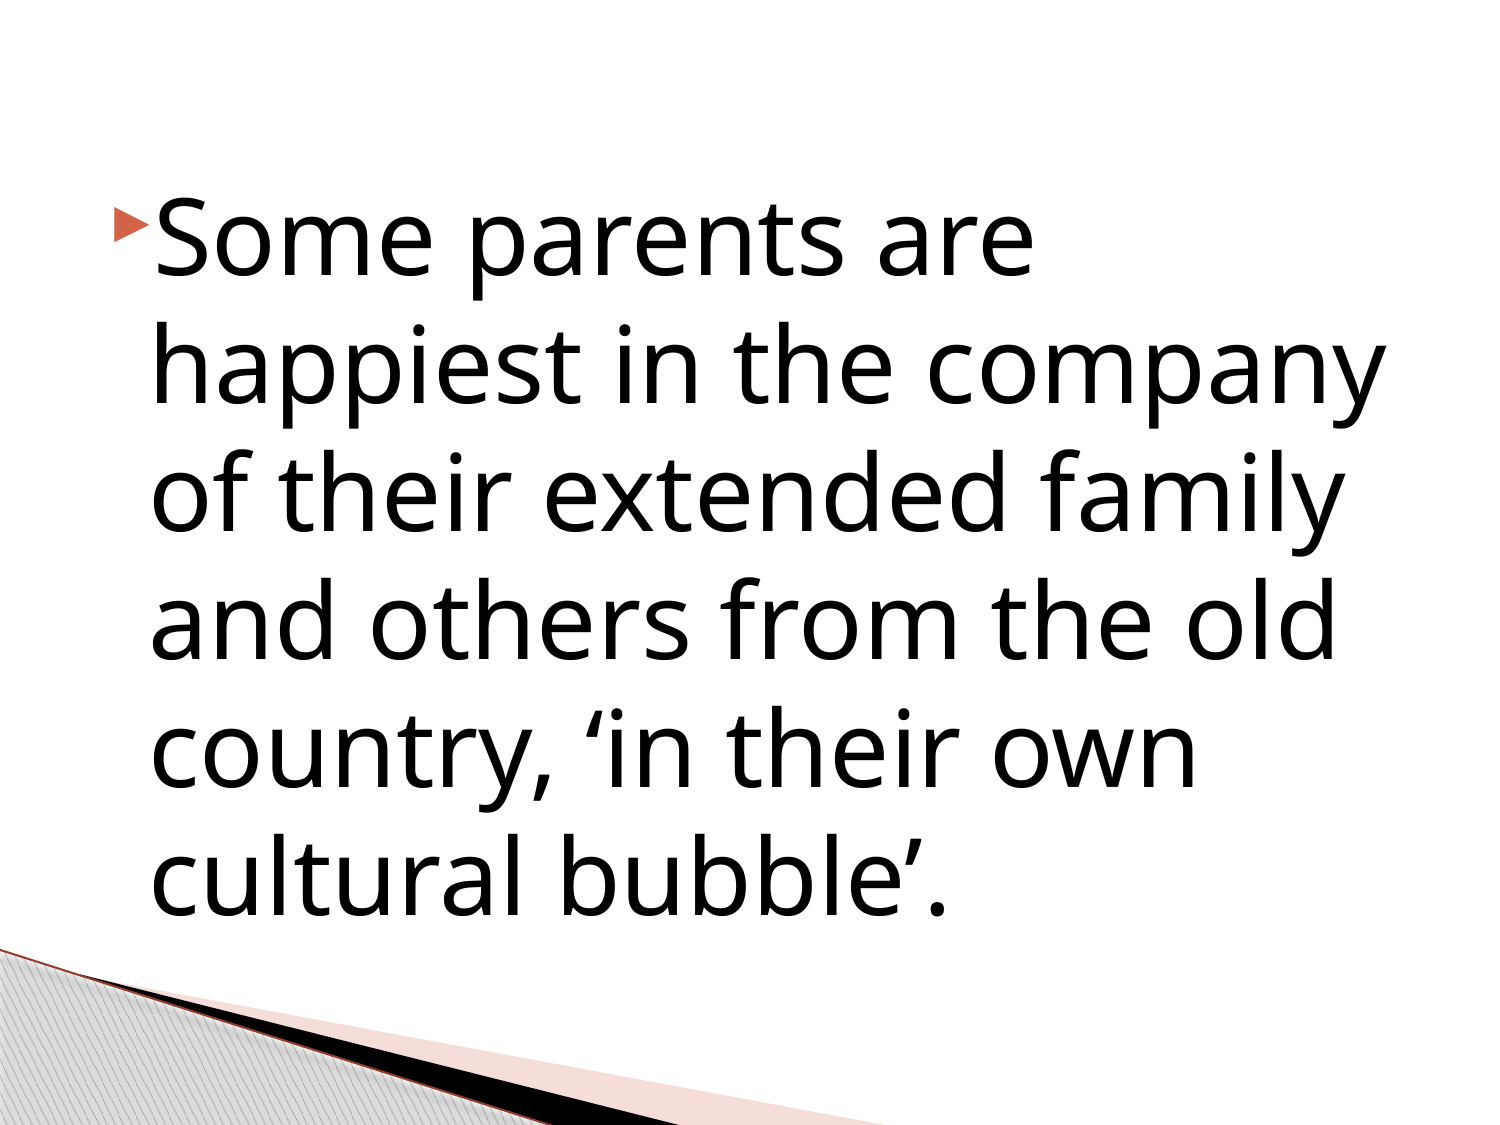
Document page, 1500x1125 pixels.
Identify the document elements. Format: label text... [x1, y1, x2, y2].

list Some parents are happiest in the company of their extended family and others from the old country, ‘in their own cultural bubble’. [76, 160, 1427, 1045]
